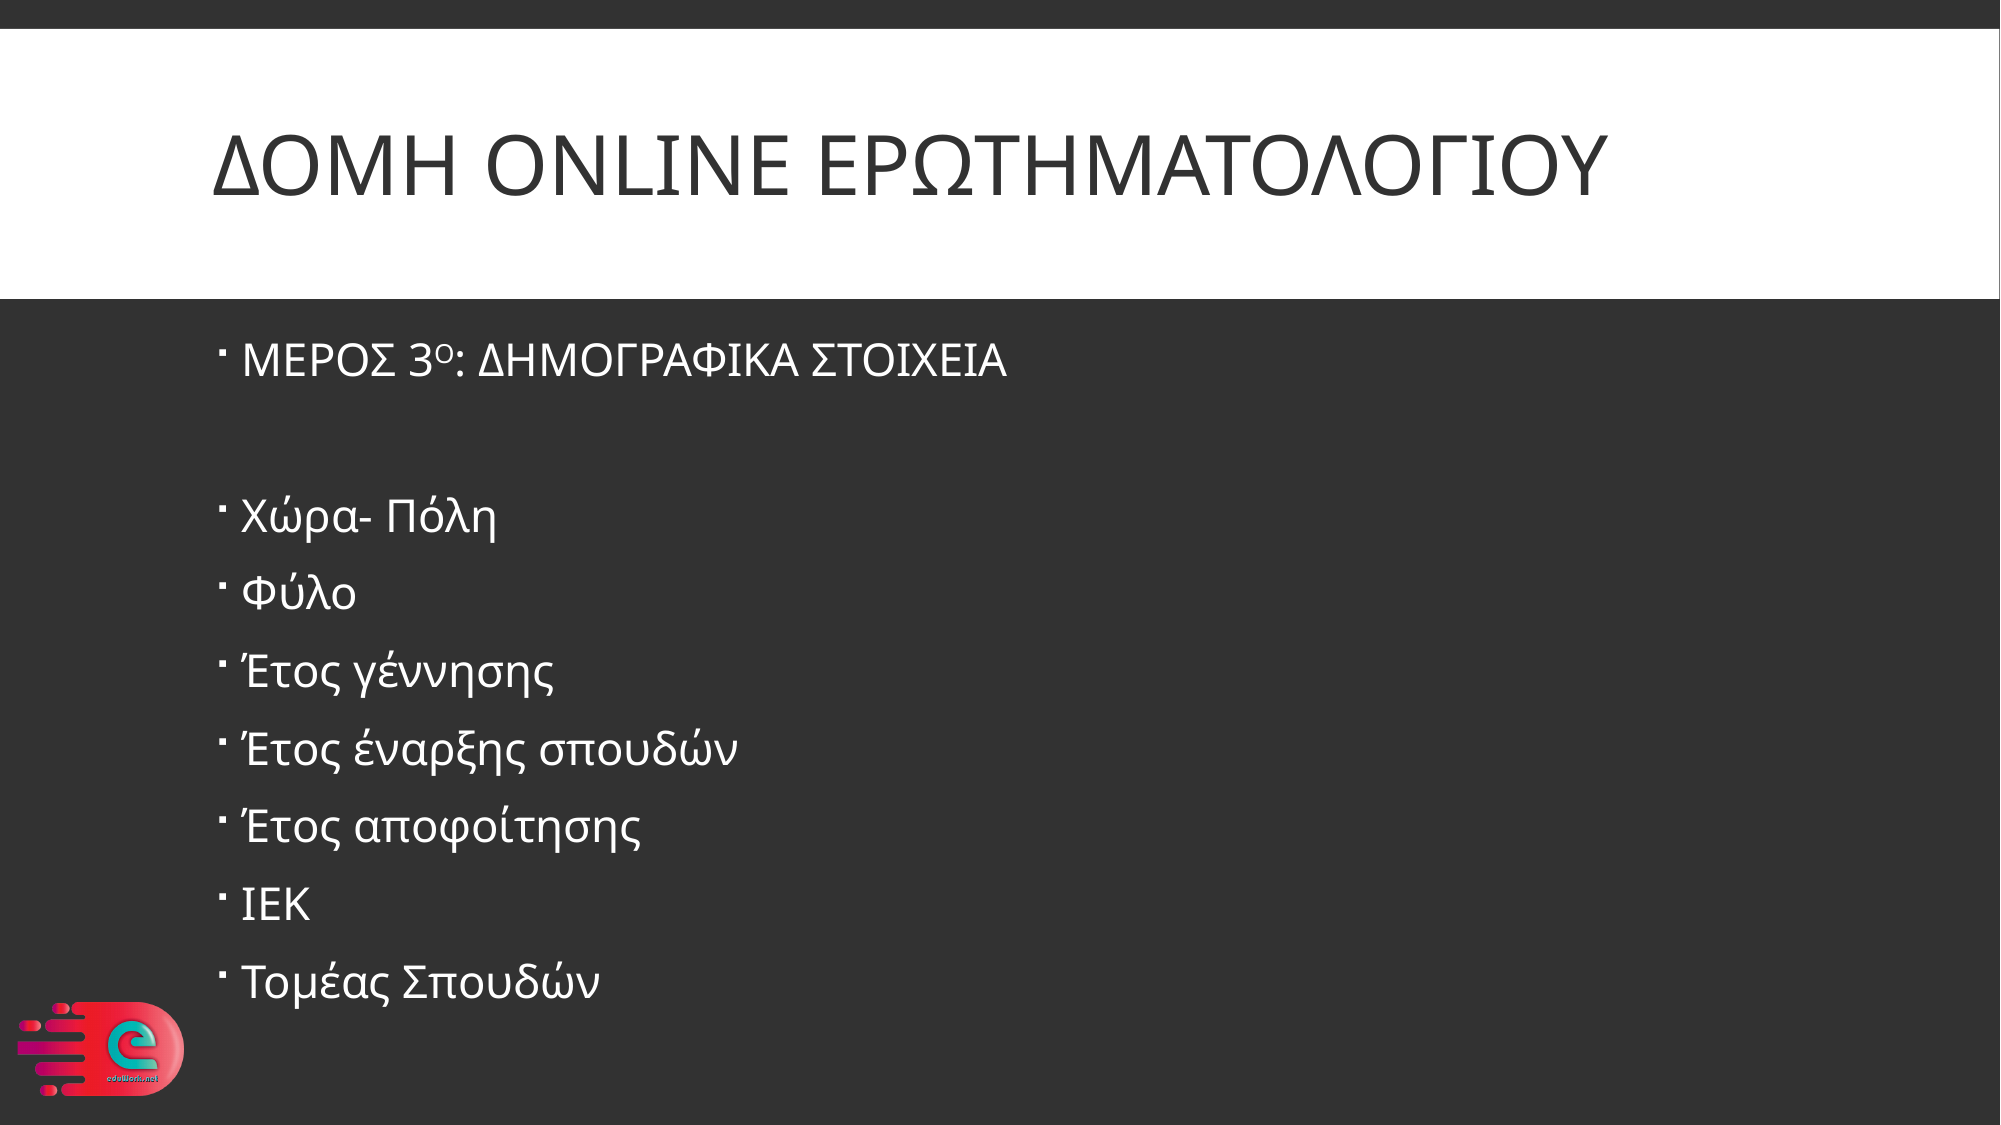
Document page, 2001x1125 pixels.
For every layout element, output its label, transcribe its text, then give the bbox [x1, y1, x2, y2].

title ΔΟΜΗ ONLINE ΕΡΩΤΗΜΑΤΟΛΟΓΙΟΥ [197, 46, 1803, 295]
picture [17, 1002, 184, 1096]
list ΜΕΡΟΣ 3Ο: ΔΗΜΟΓΡΑΦΙΚΑ ΣΤΟΙΧΕΙΑ Χώρα- Πόλη Φύλο Έτος γέννησης Έτος έναρξης σπουδών Έτος αποφοίτησης ΙΕΚ Τομέας Σπουδών [197, 329, 1803, 1020]
